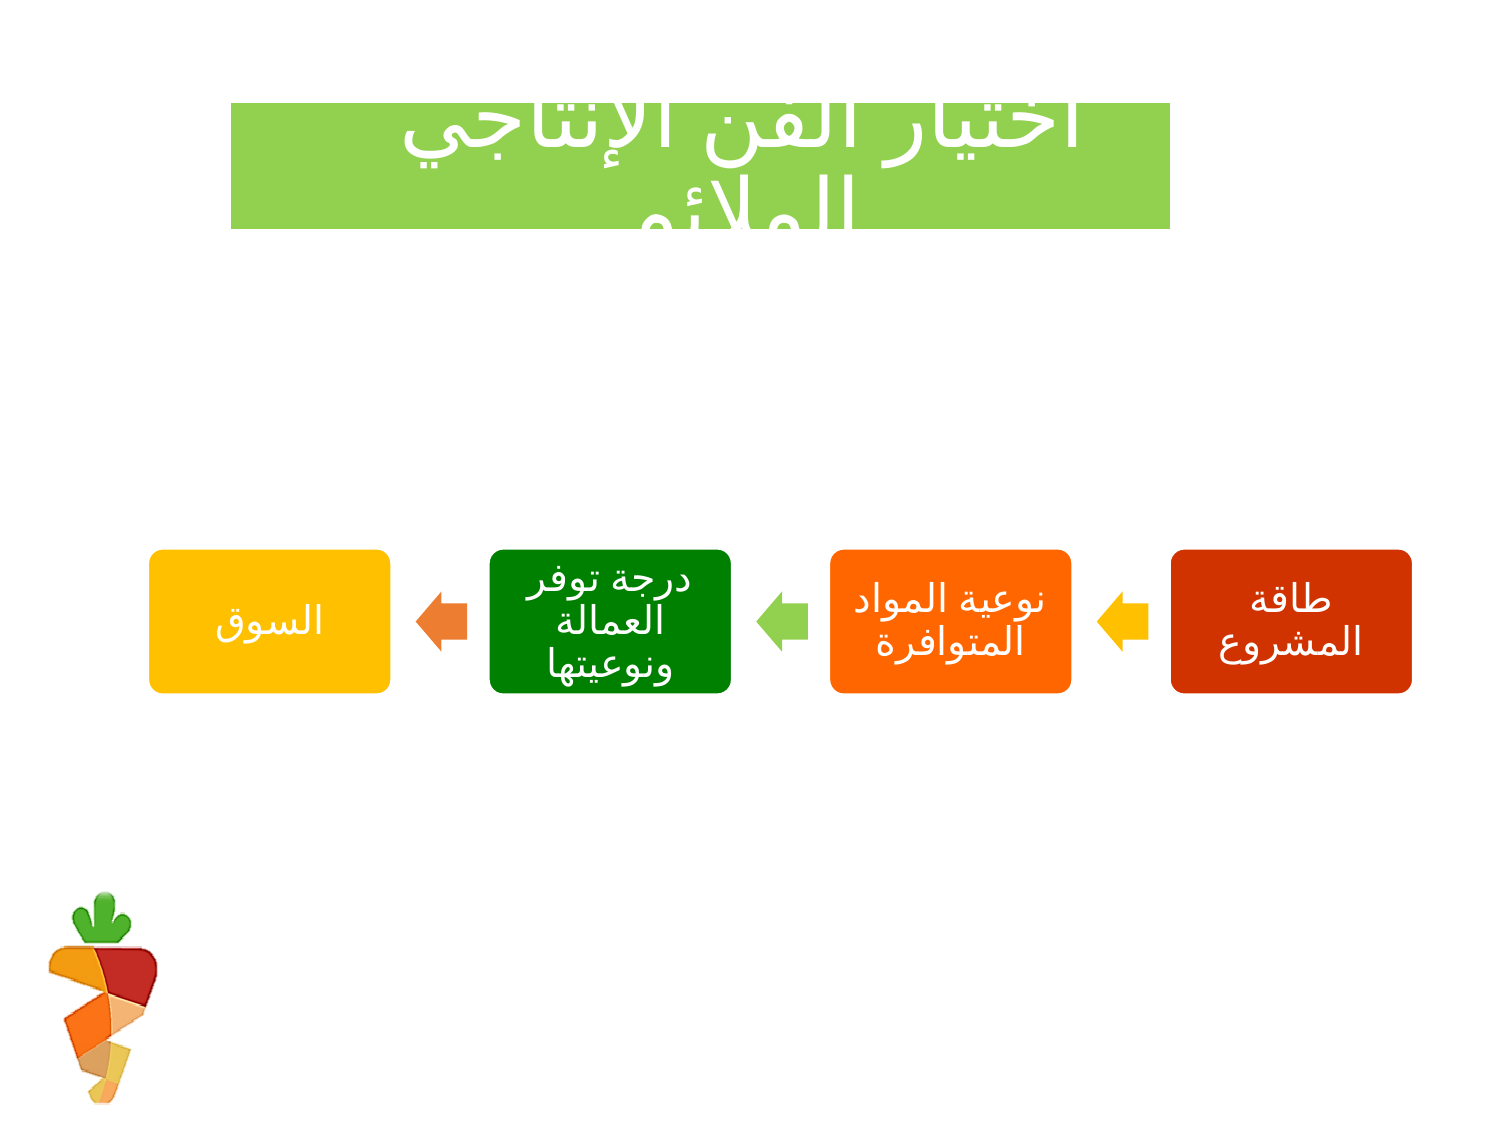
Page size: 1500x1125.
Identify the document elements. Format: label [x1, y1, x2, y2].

text_box [147, 314, 1414, 929]
text_box [230, 101, 1171, 230]
picture [41, 889, 163, 1105]
